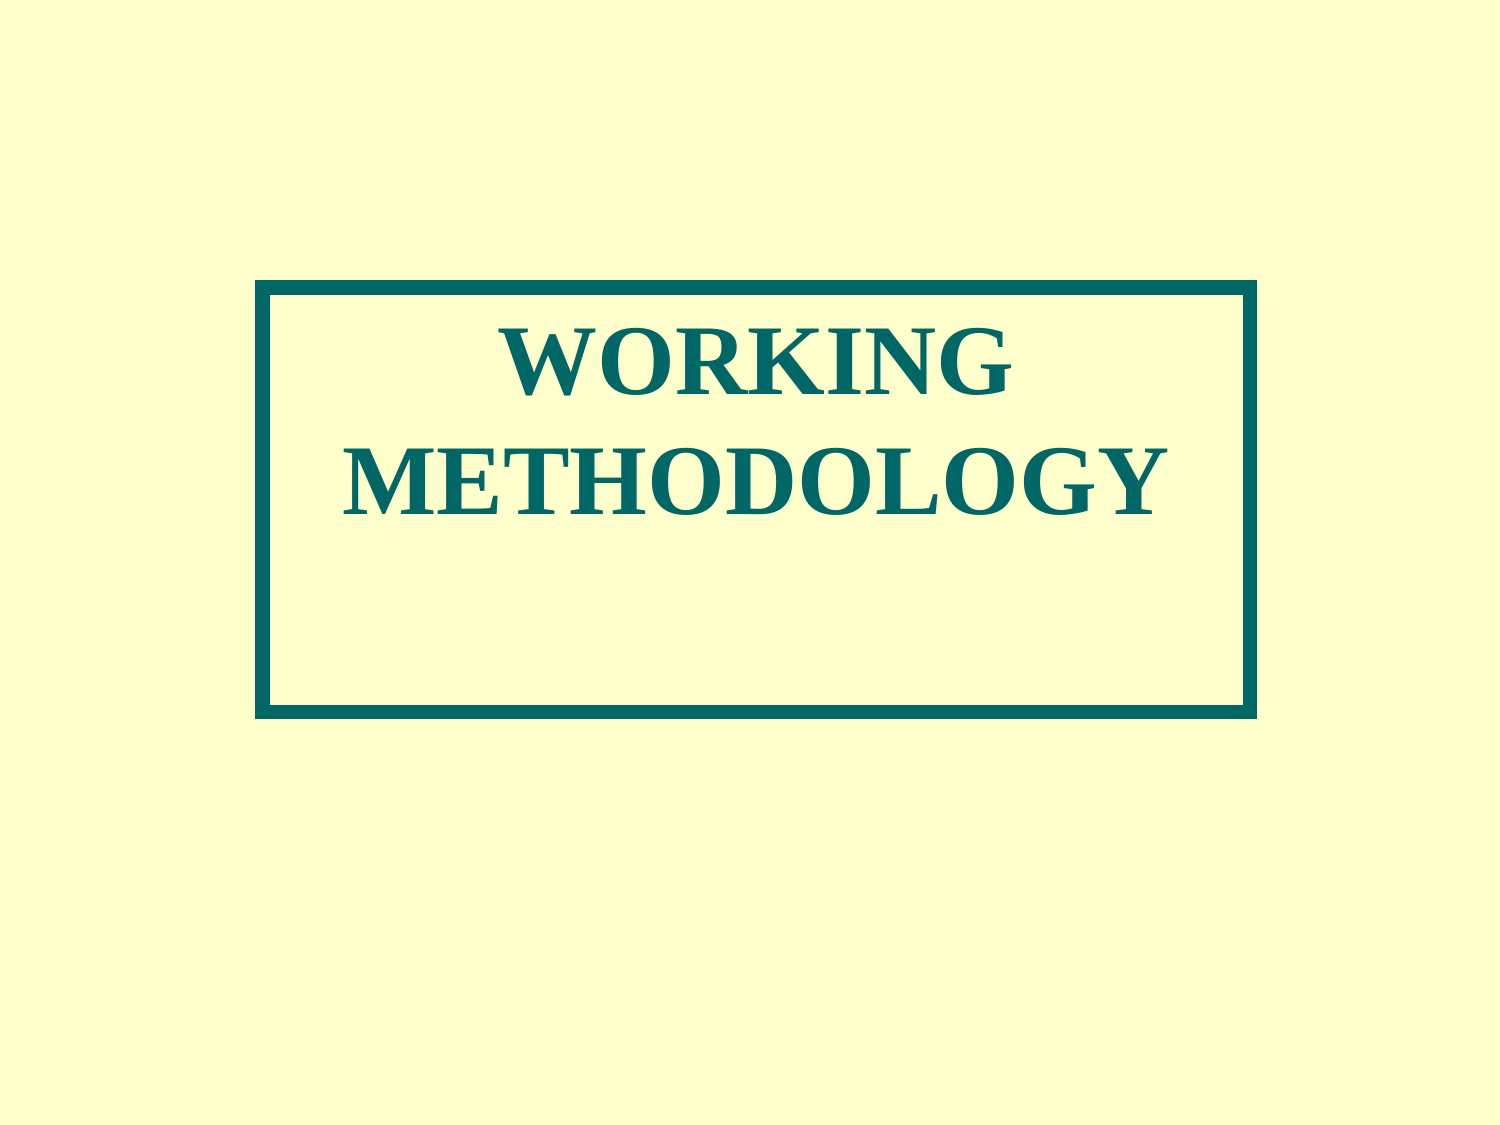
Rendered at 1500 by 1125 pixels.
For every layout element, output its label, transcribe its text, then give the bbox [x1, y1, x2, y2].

text_box WORKING METHODOLOGY [262, 287, 1250, 712]
